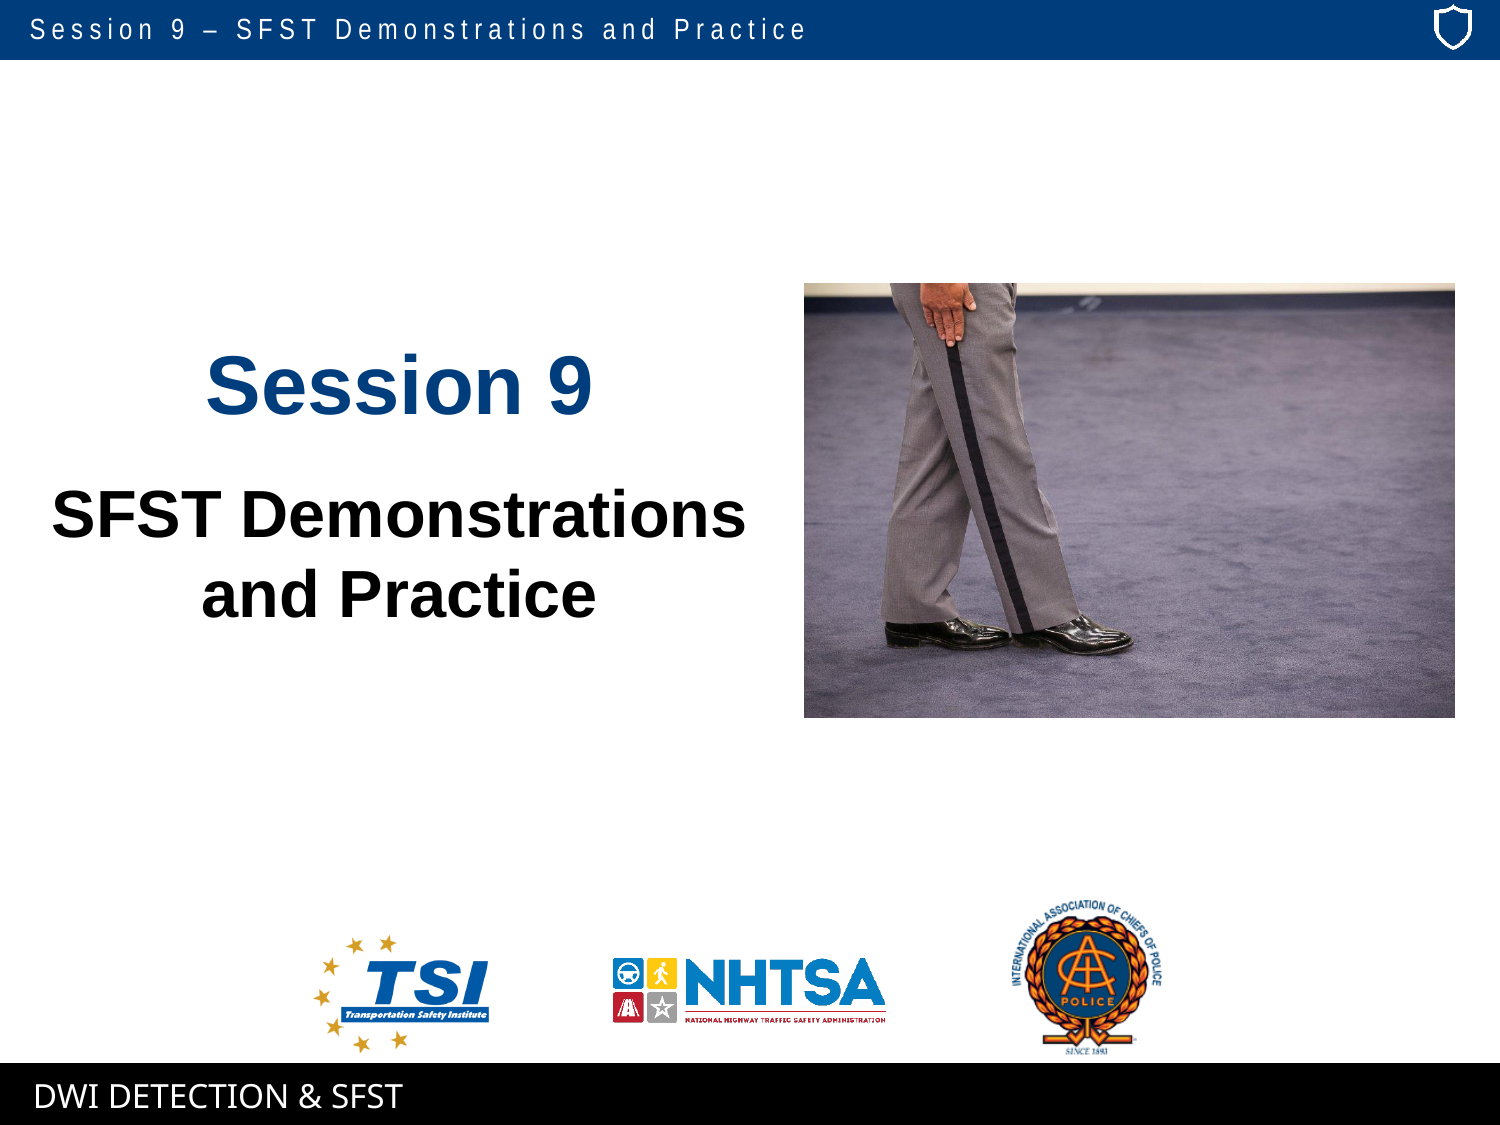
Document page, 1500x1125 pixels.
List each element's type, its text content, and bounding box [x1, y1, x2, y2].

picture [994, 891, 1178, 1067]
text_box SFST Demonstrations and Practice [36, 463, 764, 752]
picture [1434, 4, 1472, 50]
picture [613, 958, 887, 1023]
picture [804, 283, 1455, 718]
title Session 9 [108, 323, 692, 463]
picture [313, 928, 501, 1054]
